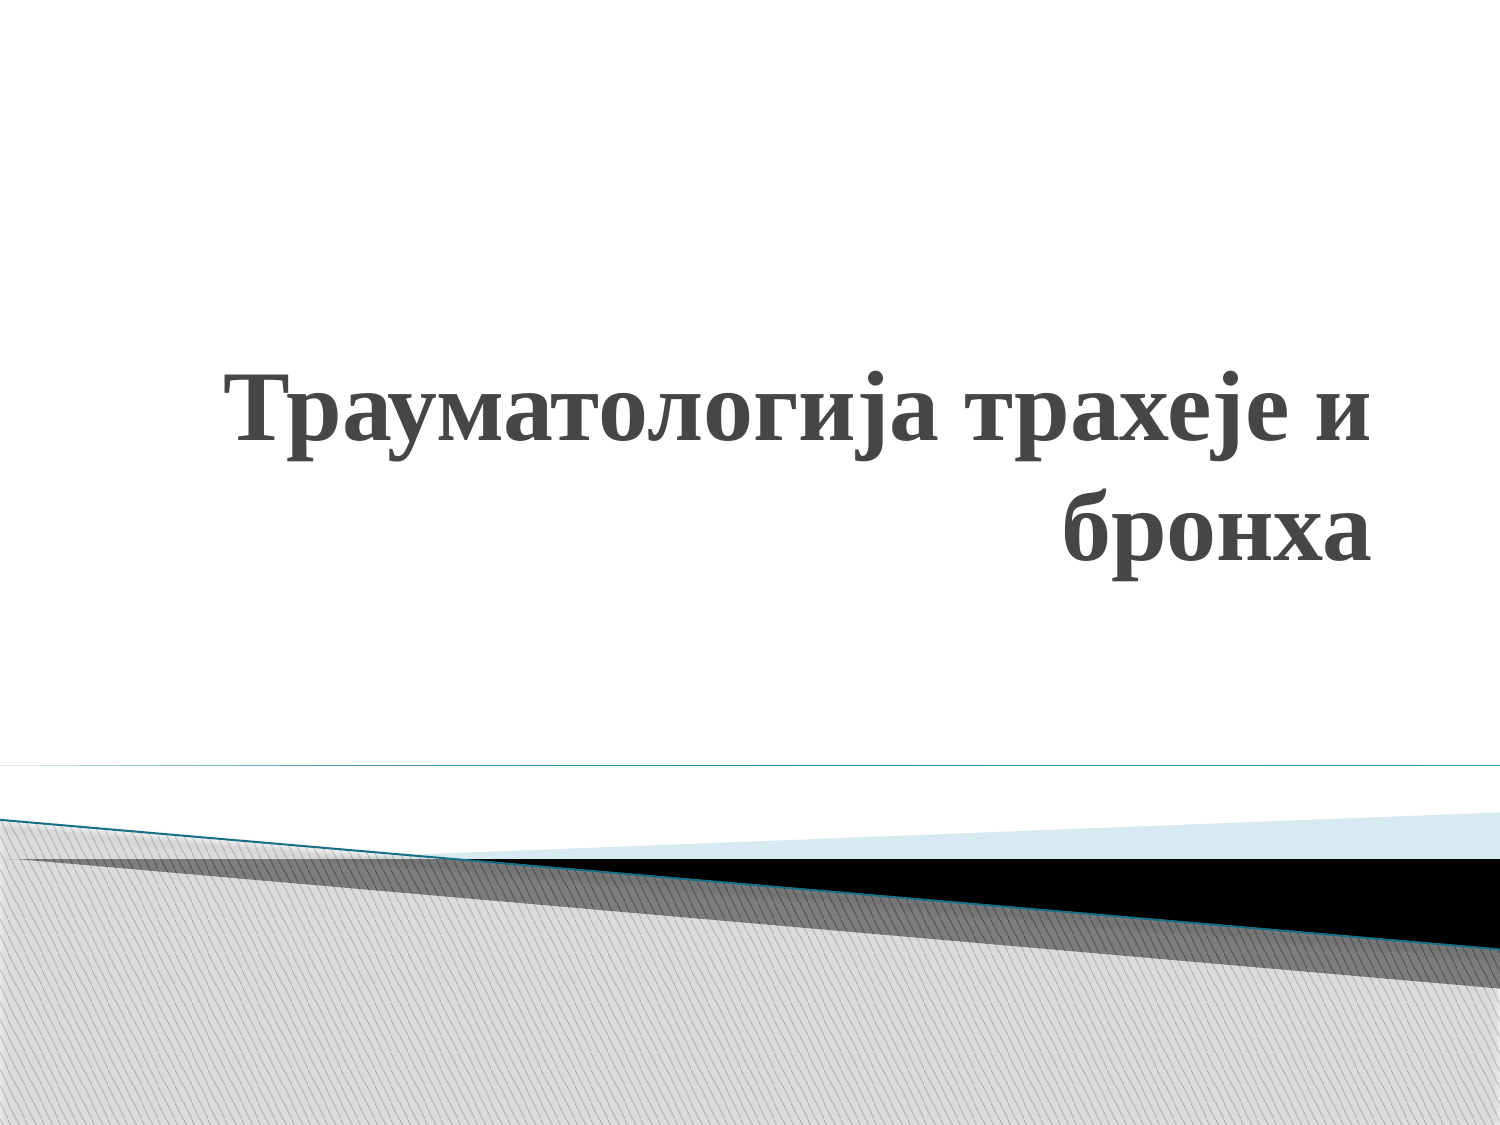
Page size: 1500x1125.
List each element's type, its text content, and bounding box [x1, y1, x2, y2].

title Трауматологија трахеје и бронха [112, 287, 1388, 588]
picture [5, 859, 1500, 989]
